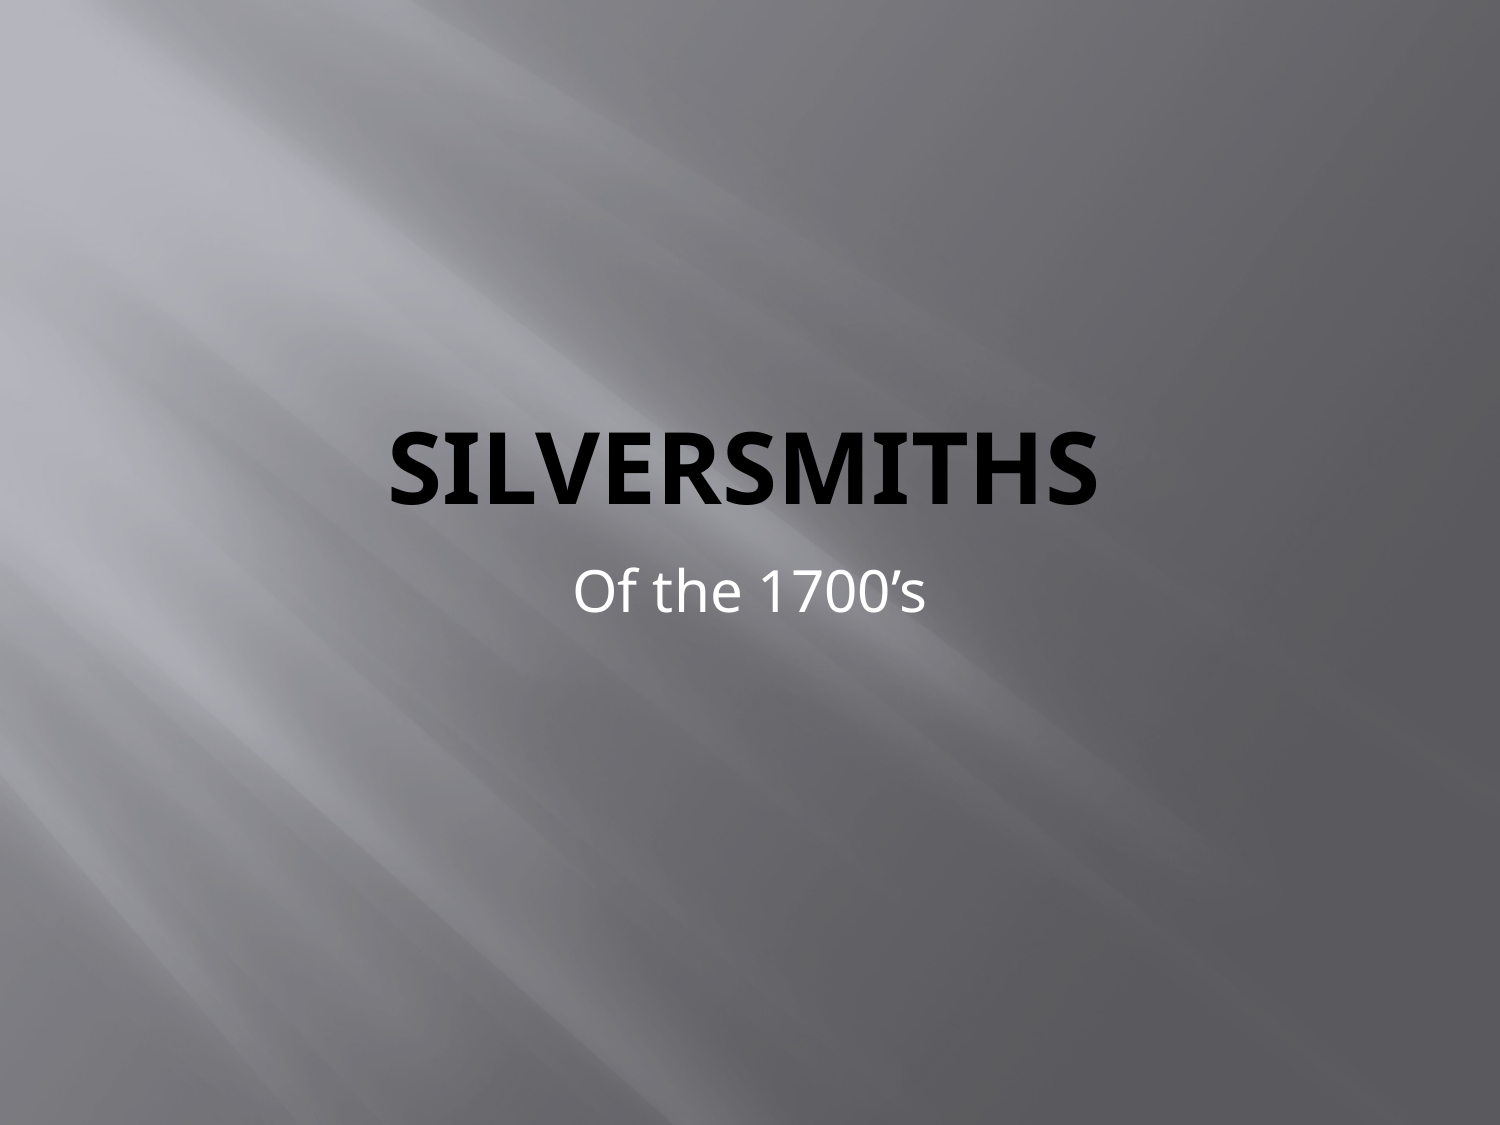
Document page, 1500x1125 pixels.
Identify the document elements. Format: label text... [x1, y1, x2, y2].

title Silversmiths [69, 224, 1420, 525]
subtitle Of the 1700’s [225, 546, 1275, 834]
